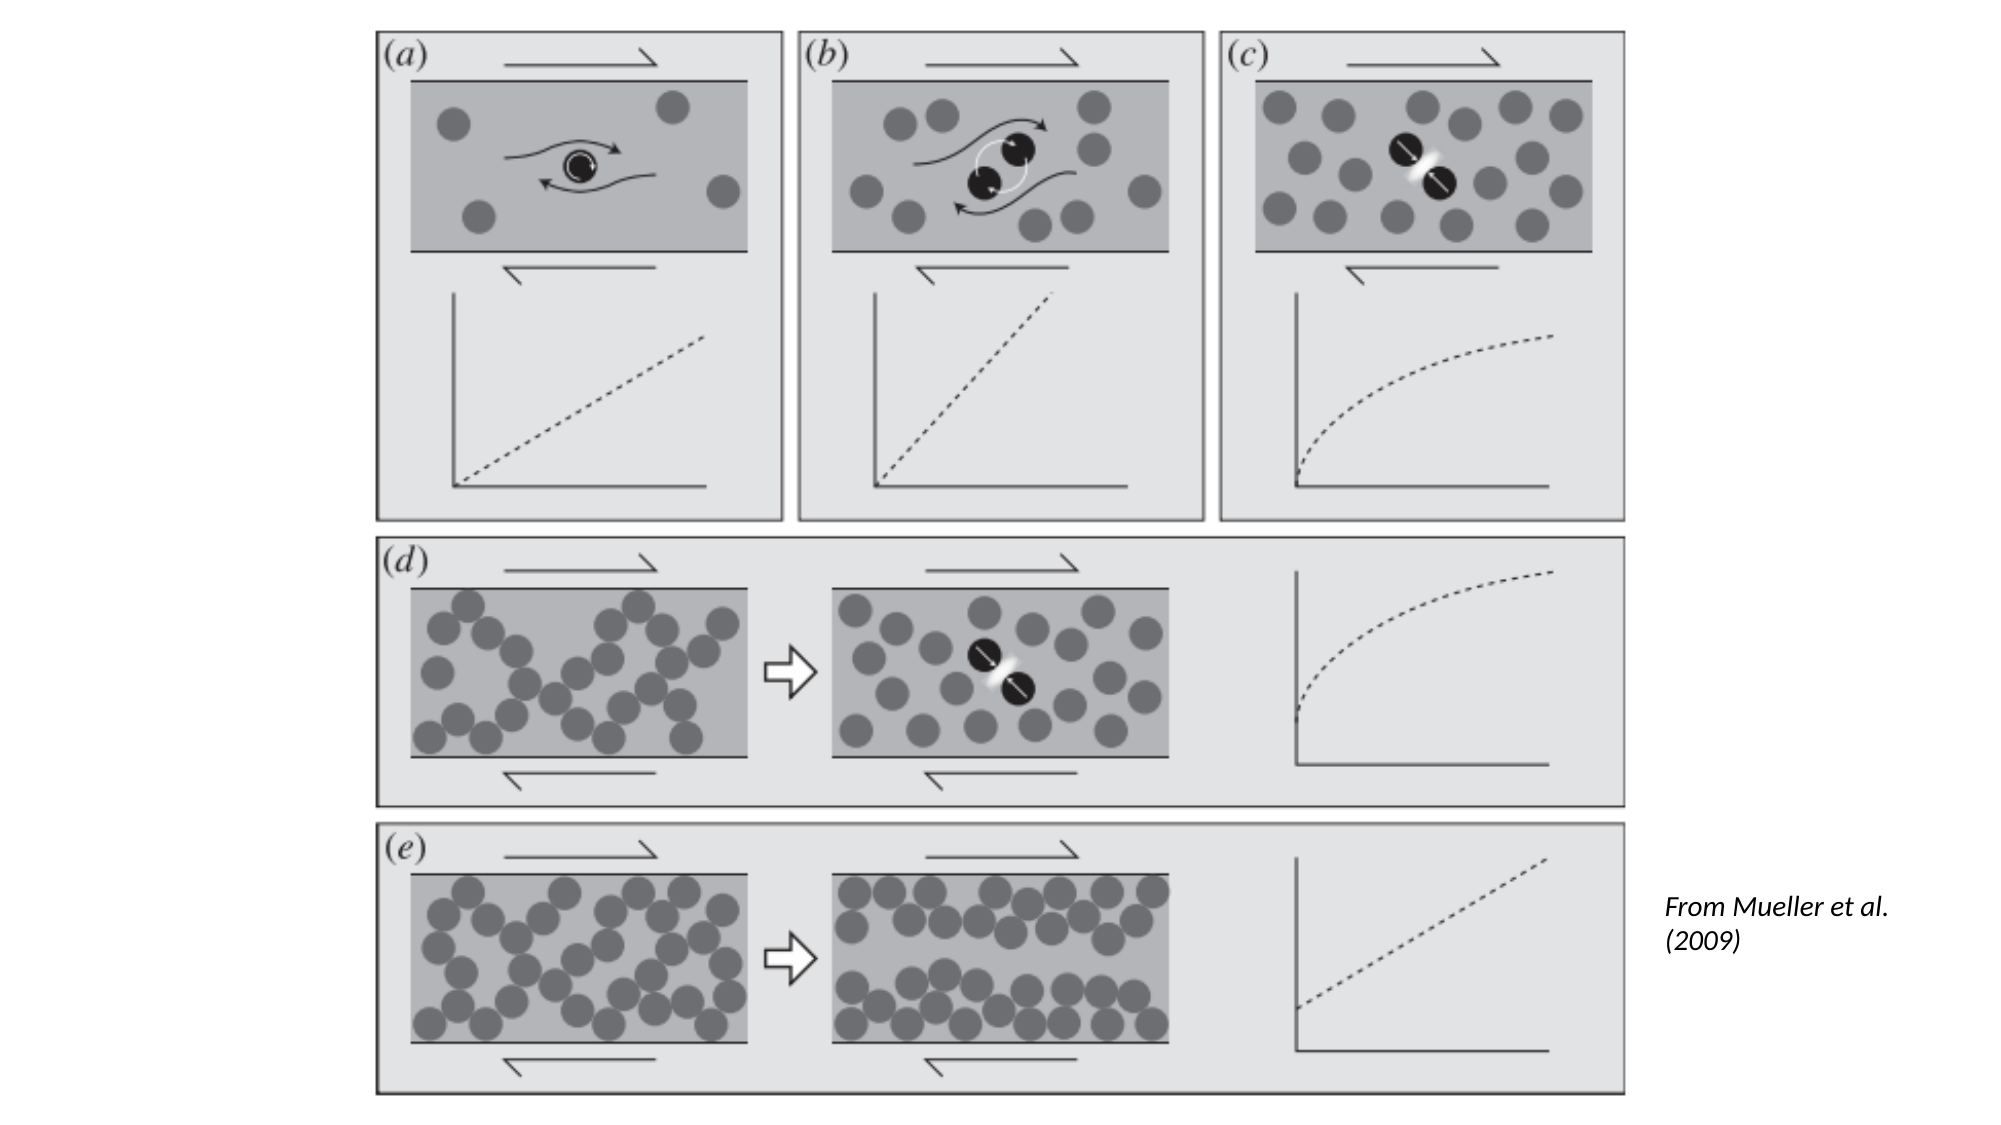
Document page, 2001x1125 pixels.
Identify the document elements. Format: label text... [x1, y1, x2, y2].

picture [366, 17, 1634, 1106]
text_box From Mueller et al. (2009) [1649, 879, 1977, 965]
